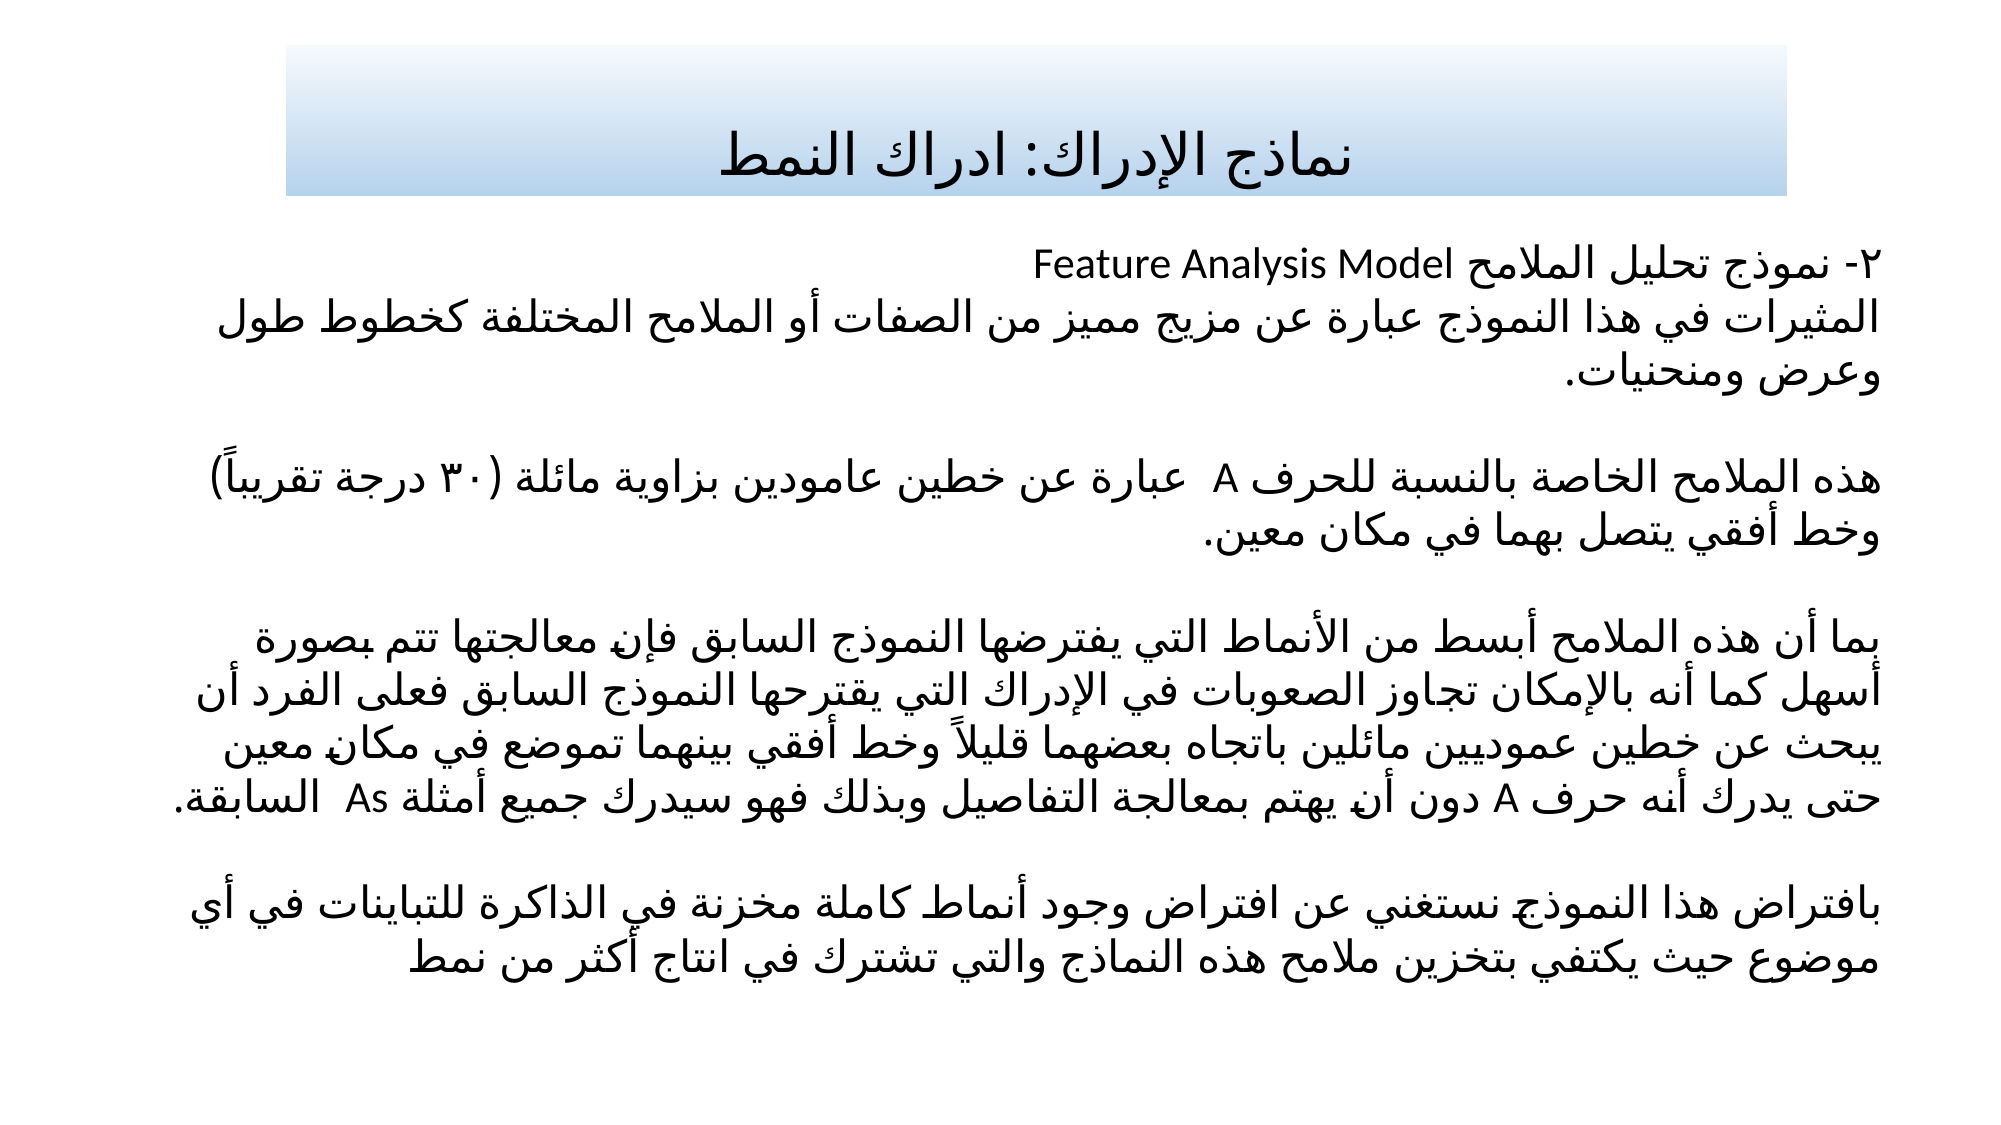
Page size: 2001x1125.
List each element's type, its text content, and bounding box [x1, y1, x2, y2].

title نماذج الإدراك: ادراك النمط [286, 45, 1787, 196]
subtitle ٢- نموذج تحليل الملامح Feature Analysis Model المثيرات في هذا النموذج عبارة عن مزيج مميز من الصفات أو الملامح المختلفة كخطوط طول وعرض ومنحنيات. هذه الملامح الخاصة بالنسبة للحرف A عبارة عن خطين عامودين بزاوية مائلة (٣٠ درجة تقريباً) وخط أفقي يتصل بهما في مكان معين. بما أن هذه الملامح أبسط من الأنماط التي يفترضها النموذج السابق فإن معالجتها تتم بصورة أسهل كما أنه بالإمكان تجاوز الصعوبات في الإدراك التي يقترحها النموذج السابق فعلى الفرد أن يبحث عن خطين عموديين مائلين باتجاه بعضهما قليلاً وخط أفقي بينهما تموضع في مكان معين حتى يدرك أنه حرف A دون أن يهتم بمعالجة التفاصيل وبذلك فهو سيدرك جميع أمثلة As السابقة. بافتراض هذا النموذج نستغني عن افتراض وجود أنماط كاملة مخزنة في الذاكرة للتباينات في أي موضوع حيث يكتفي بتخزين ملامح هذه النماذج والتي تشترك في انتاج أكثر من نمط [140, 226, 1899, 1047]
